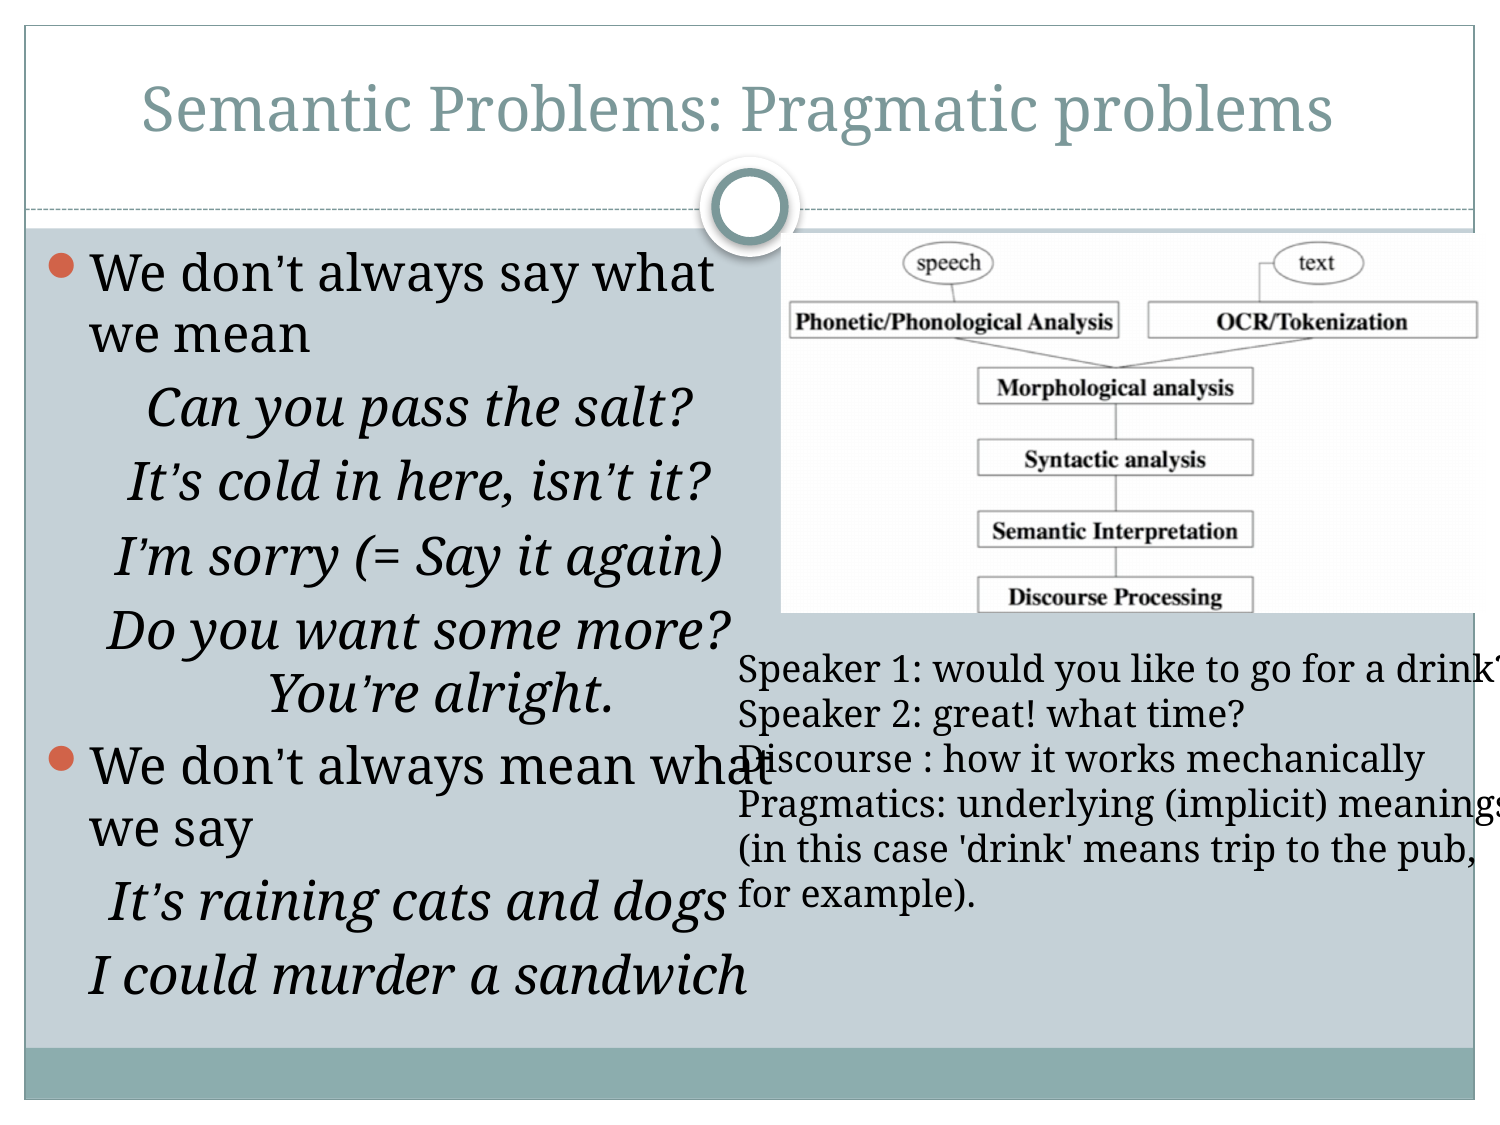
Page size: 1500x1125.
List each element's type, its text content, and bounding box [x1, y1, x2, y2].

list We don’t always say what we mean Can you pass the salt? It’s cold in here, isn’t it? I’m sorry (= Say it again) Do you want some more? You’re alright. We don’t always mean what we say It’s raining cats and dogs I could murder a sandwich [30, 233, 808, 1014]
picture [780, 232, 1487, 613]
title Semantic Problems: Pragmatic problems [100, 54, 1376, 152]
text_box Speaker 1: would you like to go for a drink? Speaker 2: great! what time? Discourse : how it works mechanically Pragmatics: underlying (implicit) meanings (in this case 'drink' means trip to the pub, for example). [723, 638, 1500, 923]
